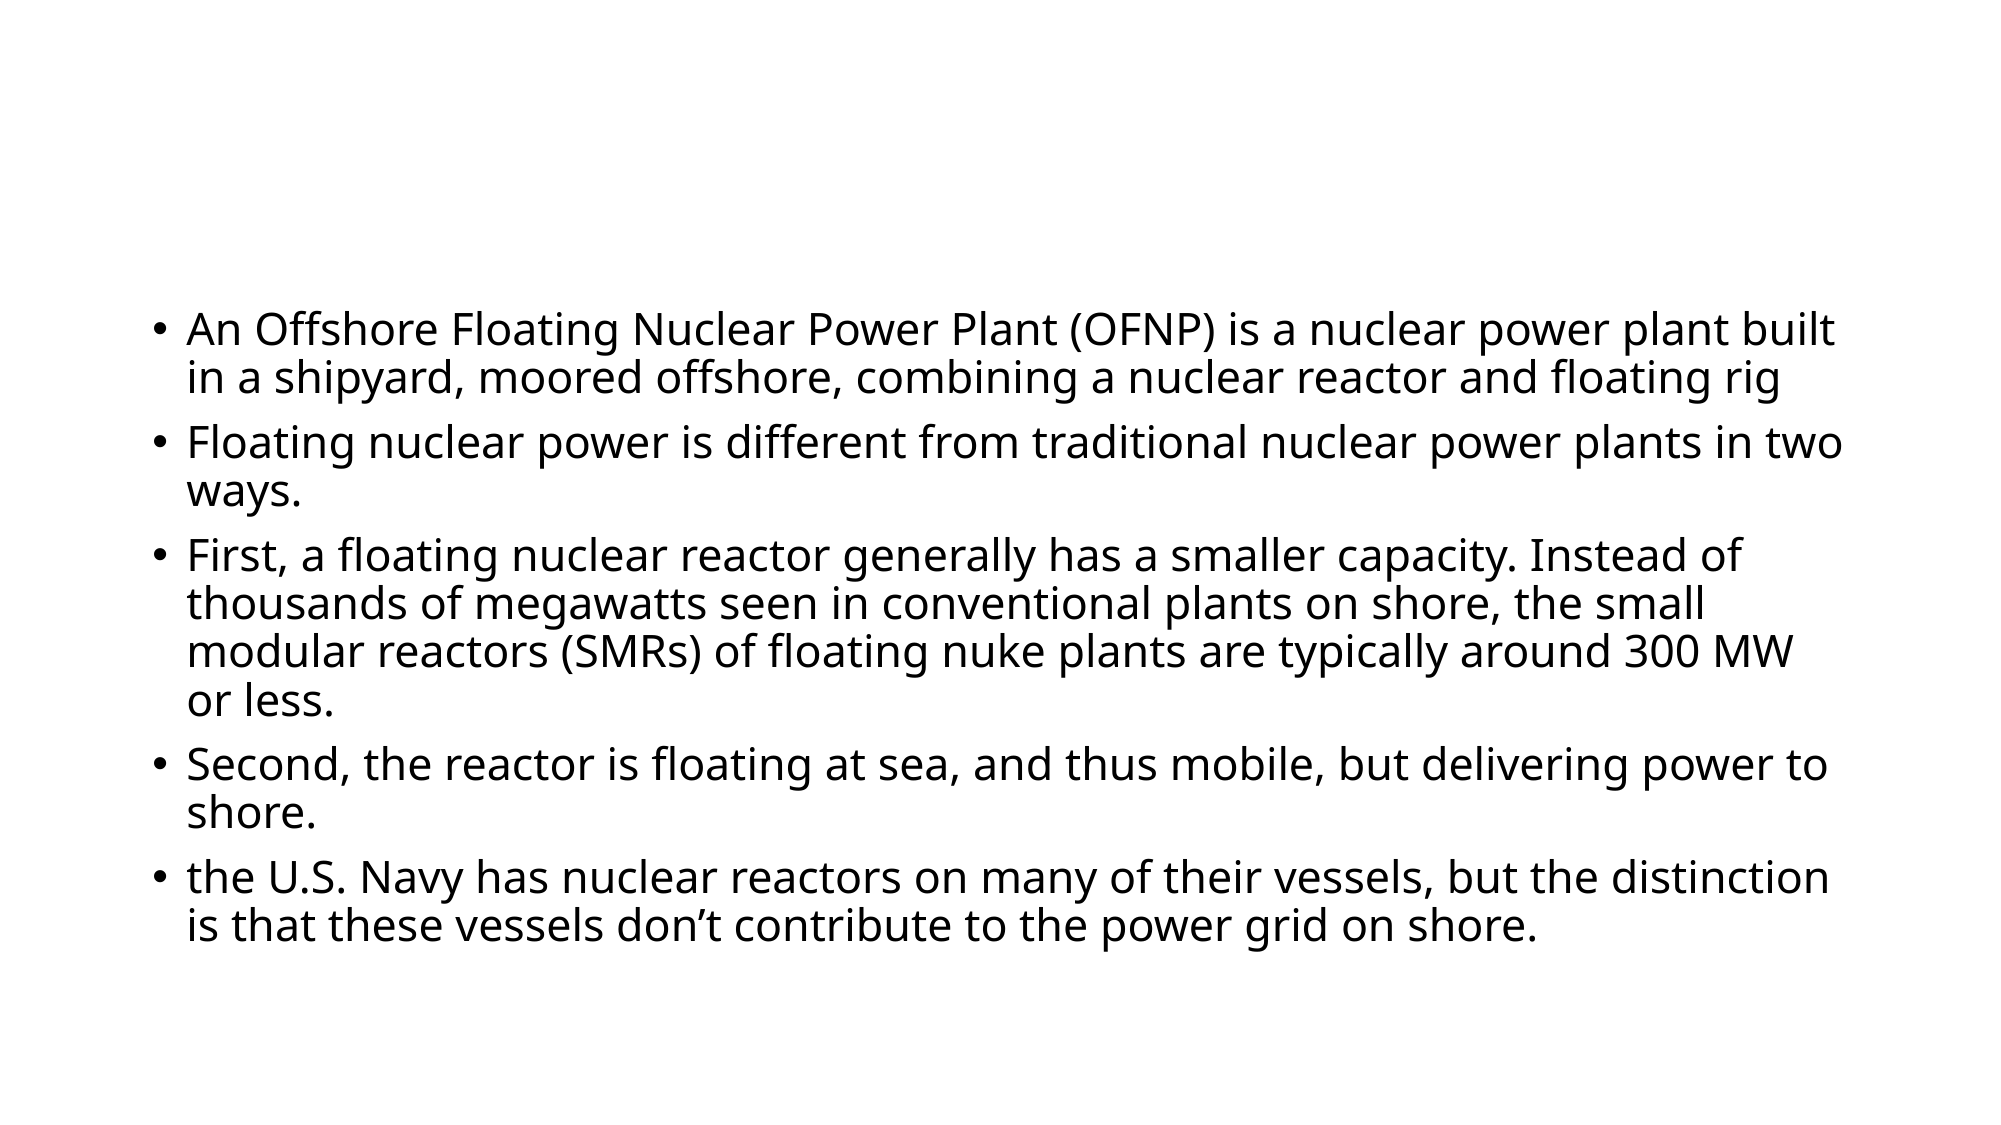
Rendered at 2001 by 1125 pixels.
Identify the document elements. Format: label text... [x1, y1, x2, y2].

list An Offshore Floating Nuclear Power Plant (OFNP) is a nuclear power plant built in a shipyard, moored offshore, combining a nuclear reactor and floating rig Floating nuclear power is different from traditional nuclear power plants in two ways. First, a floating nuclear reactor generally has a smaller capacity. Instead of thousands of megawatts seen in conventional plants on shore, the small modular reactors (SMRs) of floating nuke plants are typically around 300 MW or less. Second, the reactor is floating at sea, and thus mobile, but delivering power to shore. the U.S. Navy has nuclear reactors on many of their vessels, but the distinction is that these vessels don’t contribute to the power grid on shore. [137, 299, 1863, 1014]
